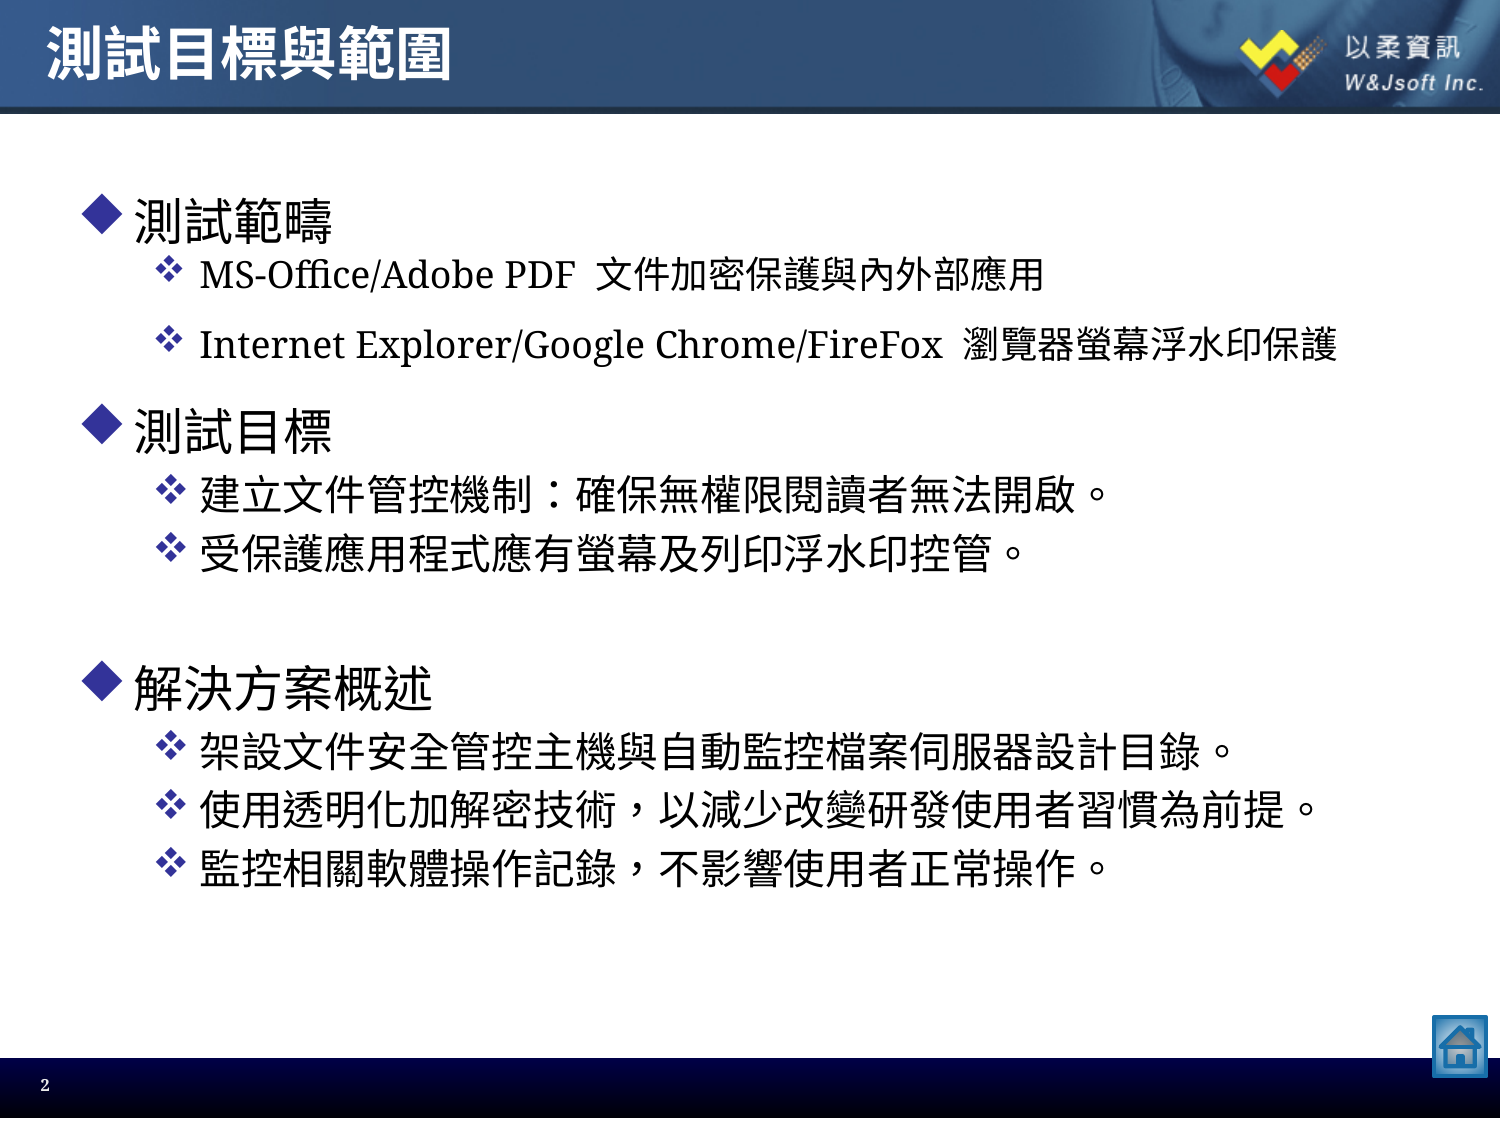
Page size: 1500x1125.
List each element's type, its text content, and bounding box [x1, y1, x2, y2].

text_box [1432, 1015, 1488, 1078]
title 測試目標與範圍 [30, 0, 1294, 109]
list 測試範疇 MS-Office/Adobe PDF 文件加密保護與內外部應用 Internet Explorer/Google Chrome/FireFox 瀏覽器螢幕浮水印保護 測試目標 建立文件管控機制：確保無權限閱讀者無法開啟。 受保護應用程式應有螢幕及列印浮水印控管。 解決方案概述 架設文件安全管控主機與自動監控檔案伺服器設計目錄。 使用透明化加解密技術，以減少改變研發使用者習慣為前提。 監控相關軟體操作記錄，不影響使用者正常操作。 [62, 183, 1435, 937]
slide_number 2 [5, 1066, 66, 1106]
picture [0, 0, 1500, 114]
